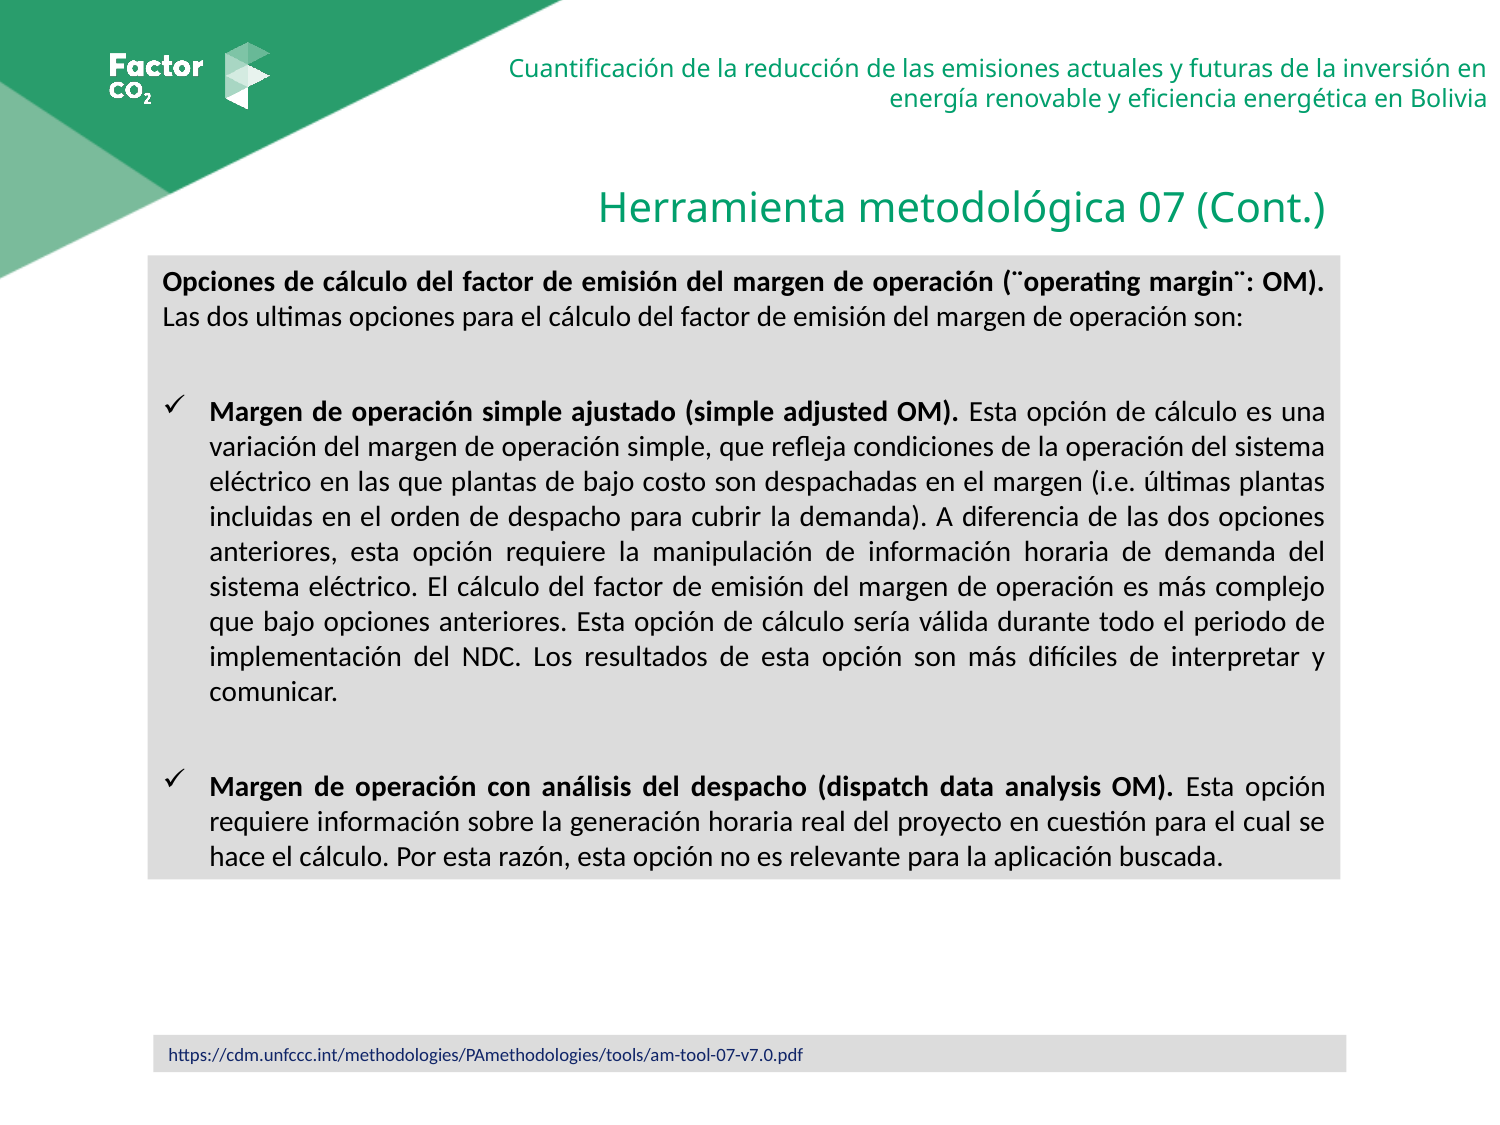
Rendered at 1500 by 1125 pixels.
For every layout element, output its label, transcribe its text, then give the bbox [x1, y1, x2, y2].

text_box [0, 0, 1500, 75]
text_box https://cdm.unfccc.int/methodologies/PAmethodologies/tools/am-tool-07-v7.0.pdf [153, 1035, 1347, 1073]
text_box Herramienta metodológica 07 (Cont.) [430, 172, 1341, 238]
picture [0, 75, 1500, 1125]
text_box Opciones de cálculo del factor de emisión del margen de operación (¨operating margin¨: OM). Las dos ultimas opciones para el cálculo del factor de emisión del margen de operación son: Margen de operación simple ajustado (simple adjusted OM). Esta opción de cálculo es una variación del margen de operación simple, que refleja condiciones de la operación del sistema eléctrico en las que plantas de bajo costo son despachadas en el margen (i.e. últimas plantas incluidas en el orden de despacho para cubrir la demanda). A diferencia de las dos opciones anteriores, esta opción requiere la manipulación de información horaria de demanda del sistema eléctrico. El cálculo del factor de emisión del margen de operación es más complejo que bajo opciones anteriores. Esta opción de cálculo sería válida durante todo el periodo de implementación del NDC. Los resultados de esta opción son más difíciles de interpretar y comunicar. Margen de operación con análisis del despacho (dispatch data analysis OM). Esta opción requiere información sobre la generación horaria real del proyecto en cuestión para el cual se hace el cálculo. Por esta razón, esta opción no es relevante para la aplicación buscada. [147, 255, 1341, 880]
